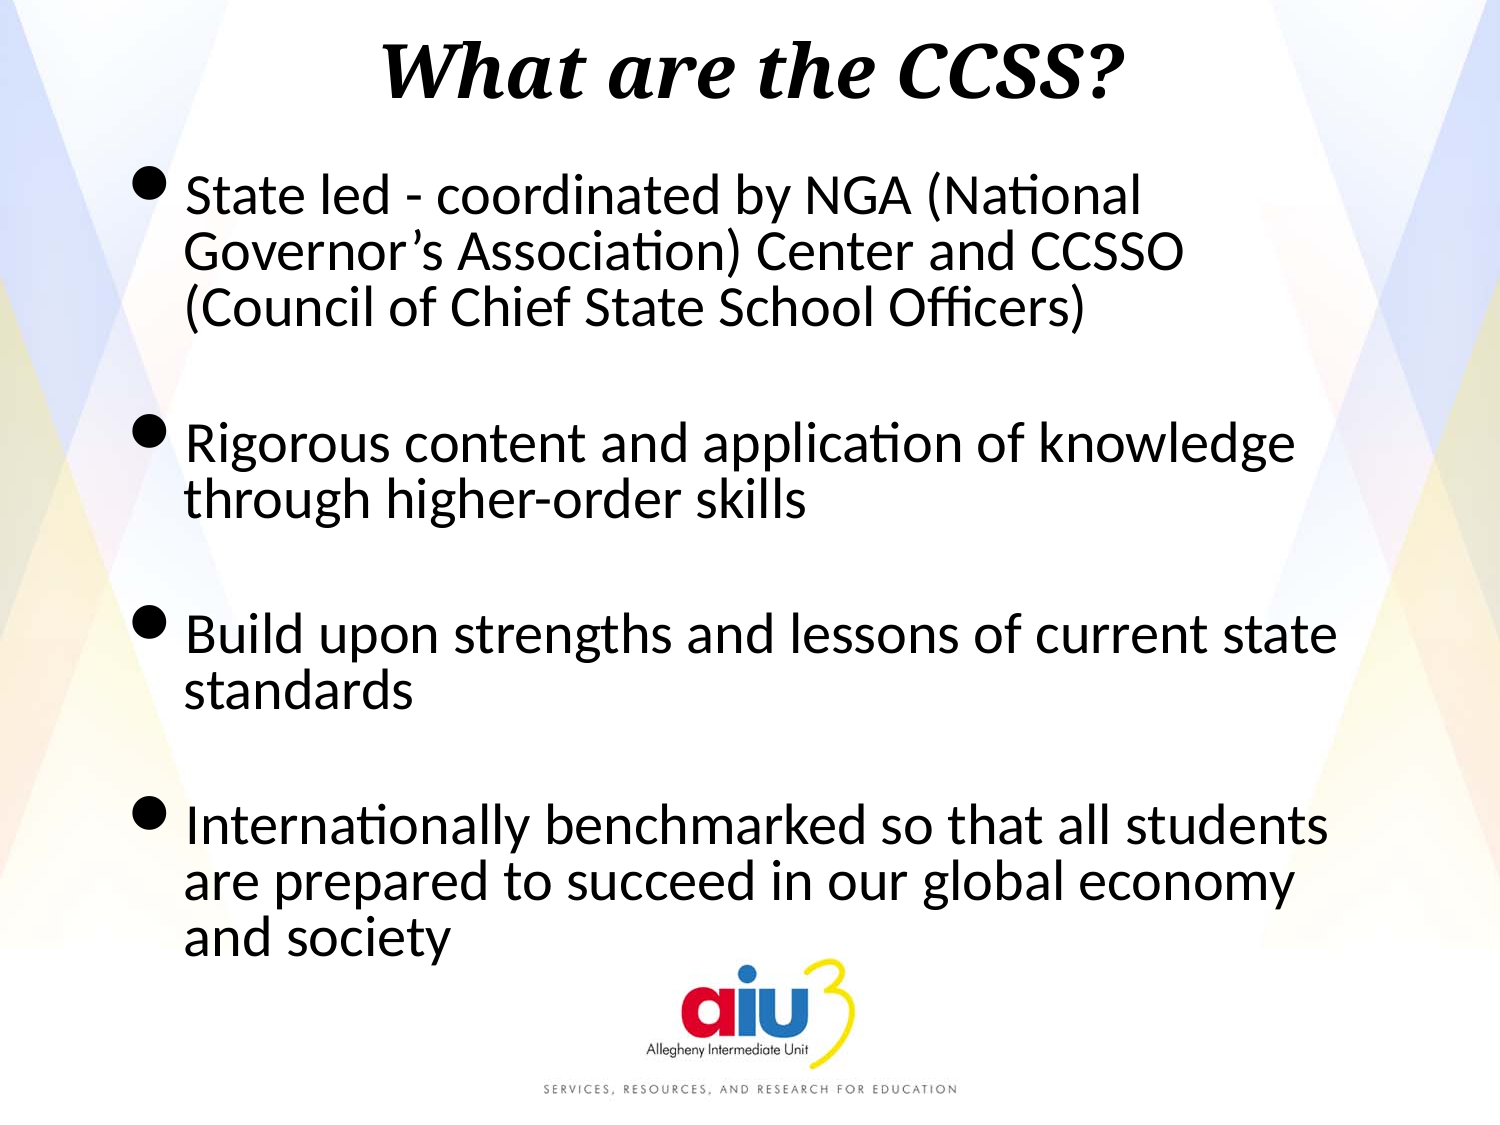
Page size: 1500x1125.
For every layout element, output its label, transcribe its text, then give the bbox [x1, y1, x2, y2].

title What are the CCSS? [112, 0, 1388, 138]
picture [0, 0, 1500, 1125]
list State led - coordinated by NGA (National Governor’s Association) Center and CCSSO (Council of Chief State School Officers) Rigorous content and application of knowledge through higher-order skills Build upon strengths and lessons of current state standards Internationally benchmarked so that all students are prepared to succeed in our global economy and society [112, 162, 1388, 963]
